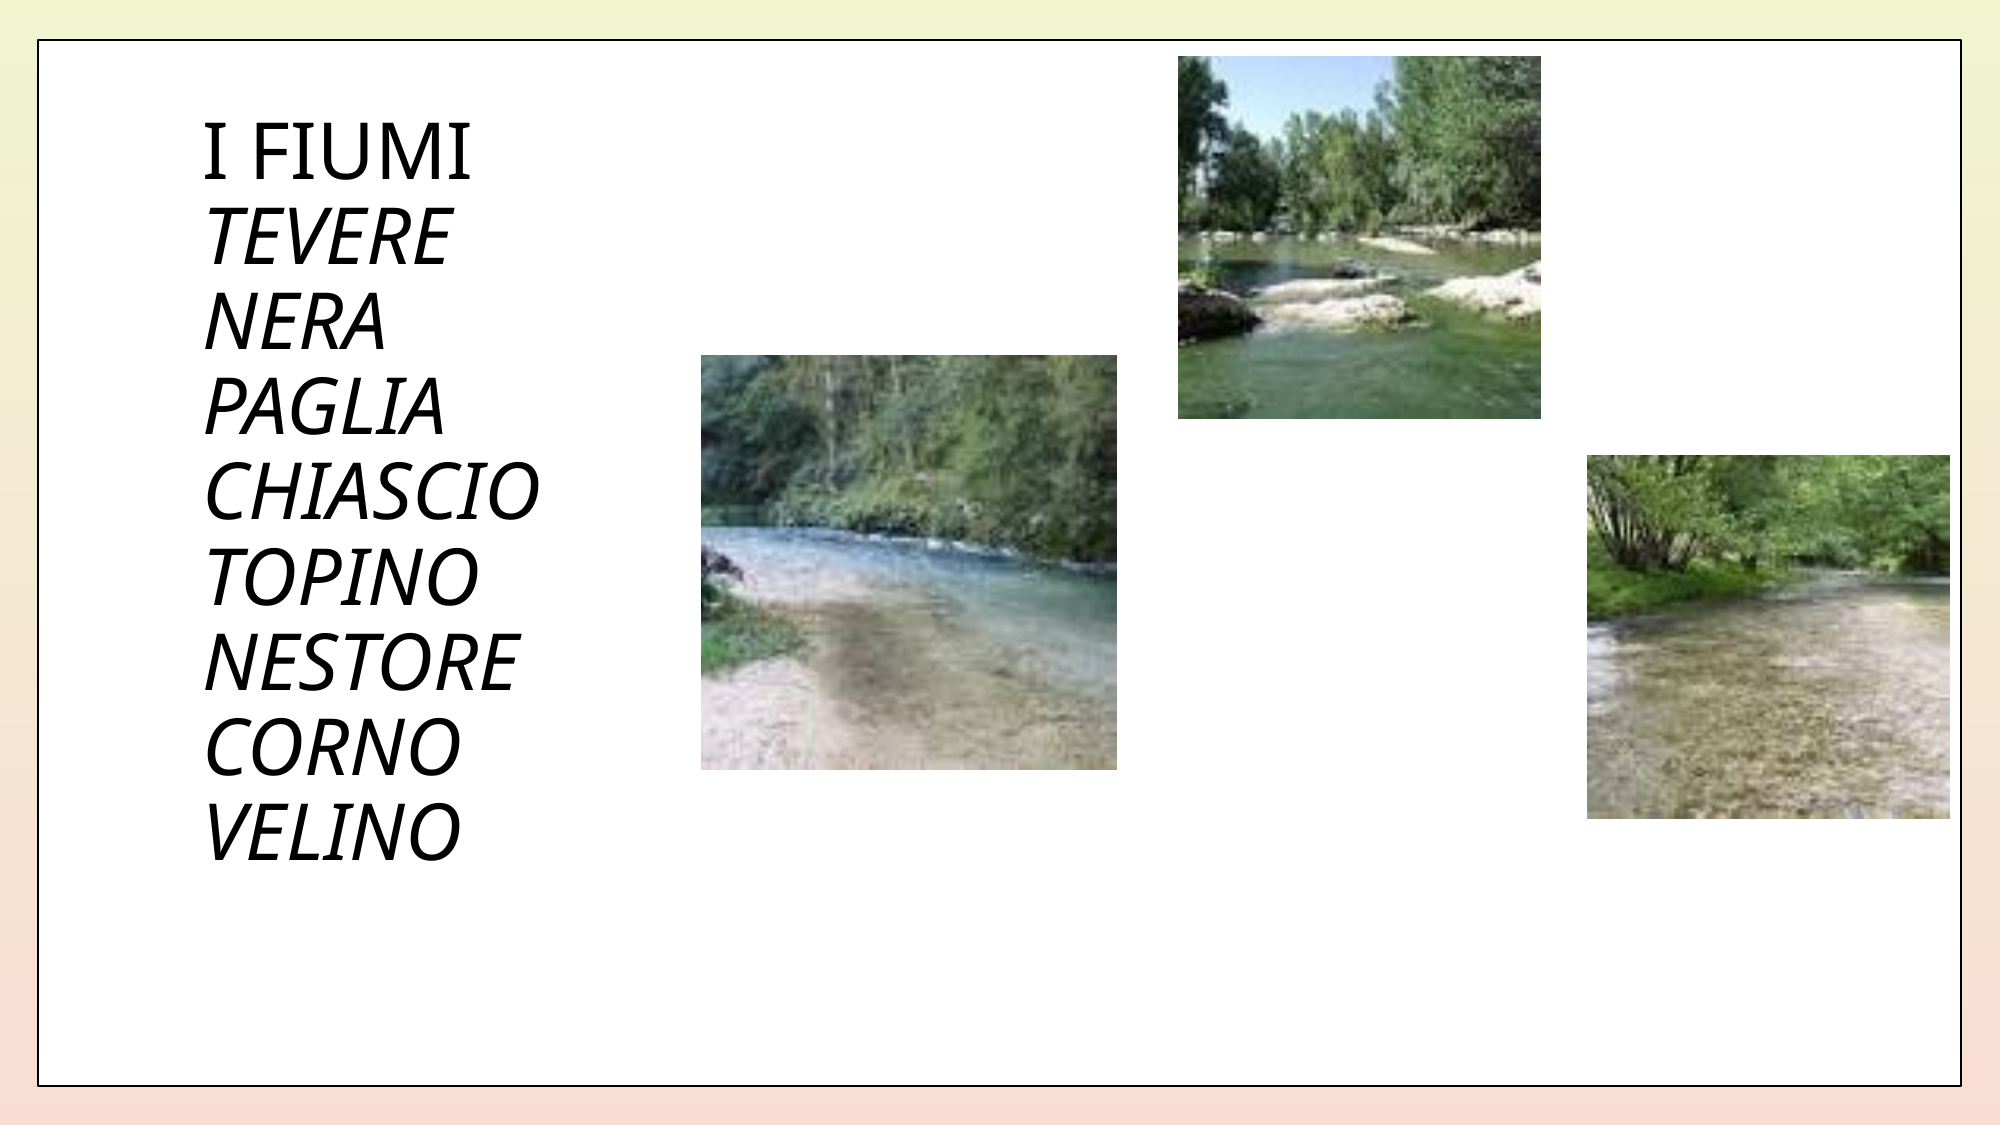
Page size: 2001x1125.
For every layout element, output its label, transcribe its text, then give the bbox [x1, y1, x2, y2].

title I FIUMI TEVERE NERA PAGLIA CHIASCIO TOPINO NESTORE CORNO VELINO [187, 99, 859, 1069]
picture [1586, 455, 1950, 819]
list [1177, 56, 1541, 420]
picture [701, 355, 1117, 770]
